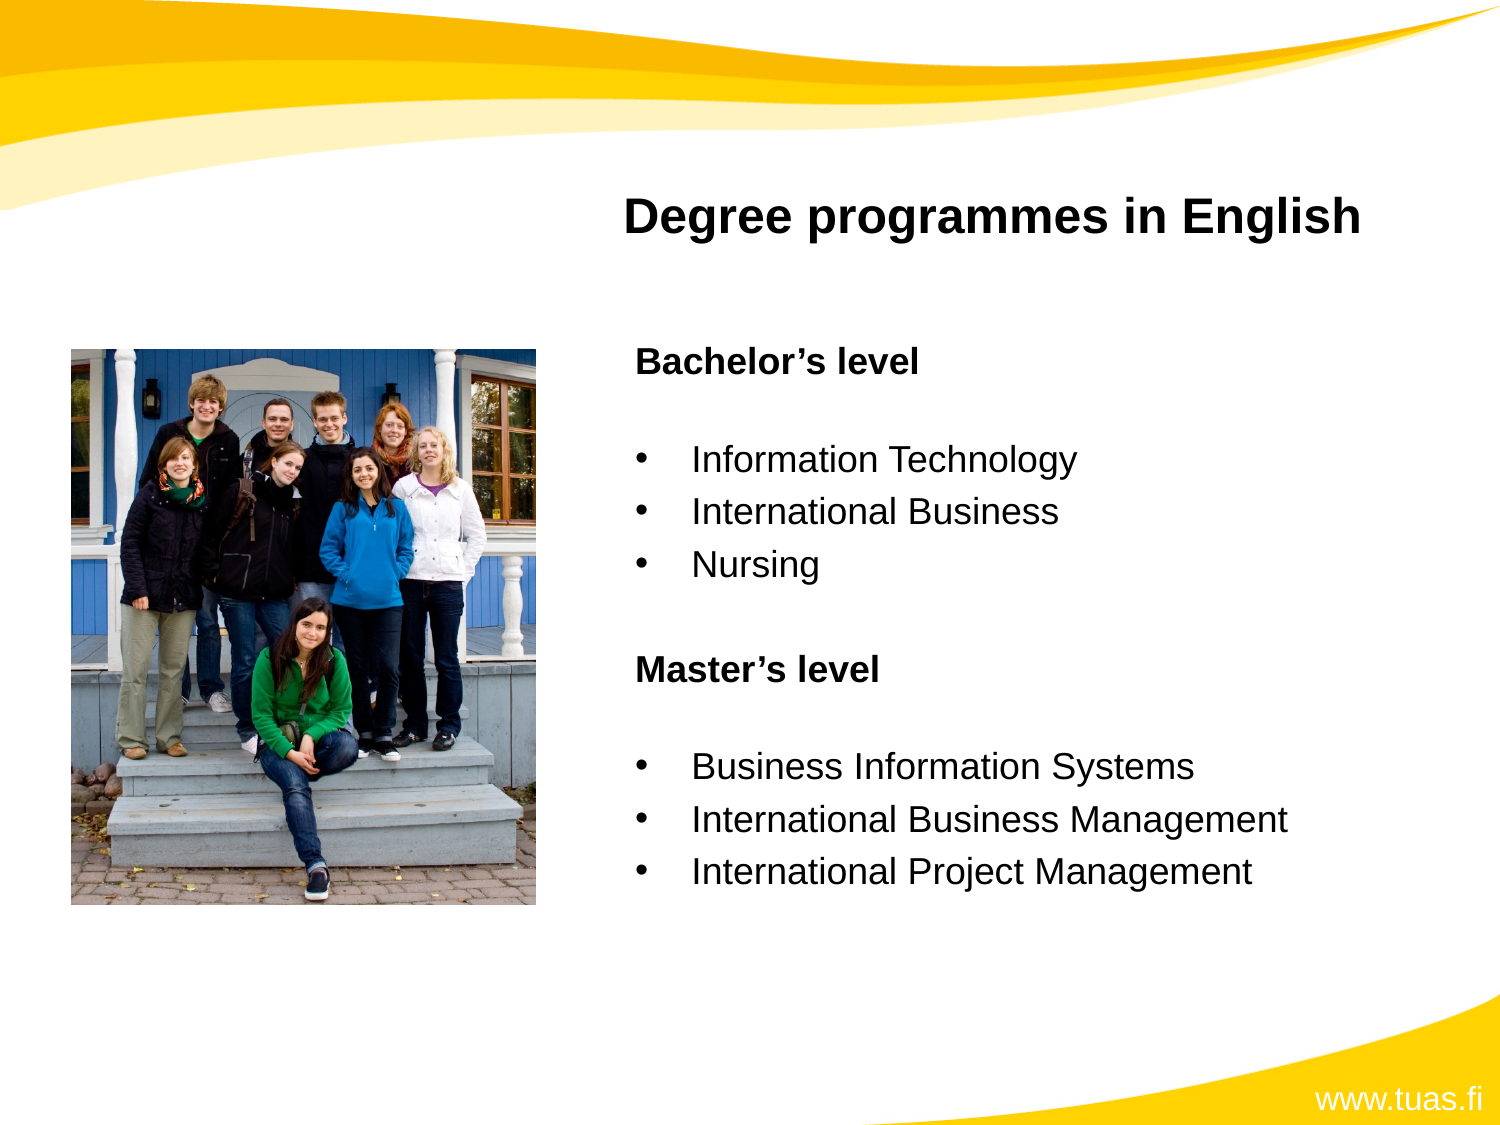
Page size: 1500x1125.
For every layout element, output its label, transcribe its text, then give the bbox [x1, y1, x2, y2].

list Bachelor’s level Information Technology International Business Nursing Master’s level Business Information Systems International Business Management International Project Management [619, 281, 1418, 973]
picture [759, 947, 1500, 1125]
picture [71, 349, 536, 906]
picture [0, 0, 1500, 210]
title Degree programmes in English [608, 148, 1400, 278]
